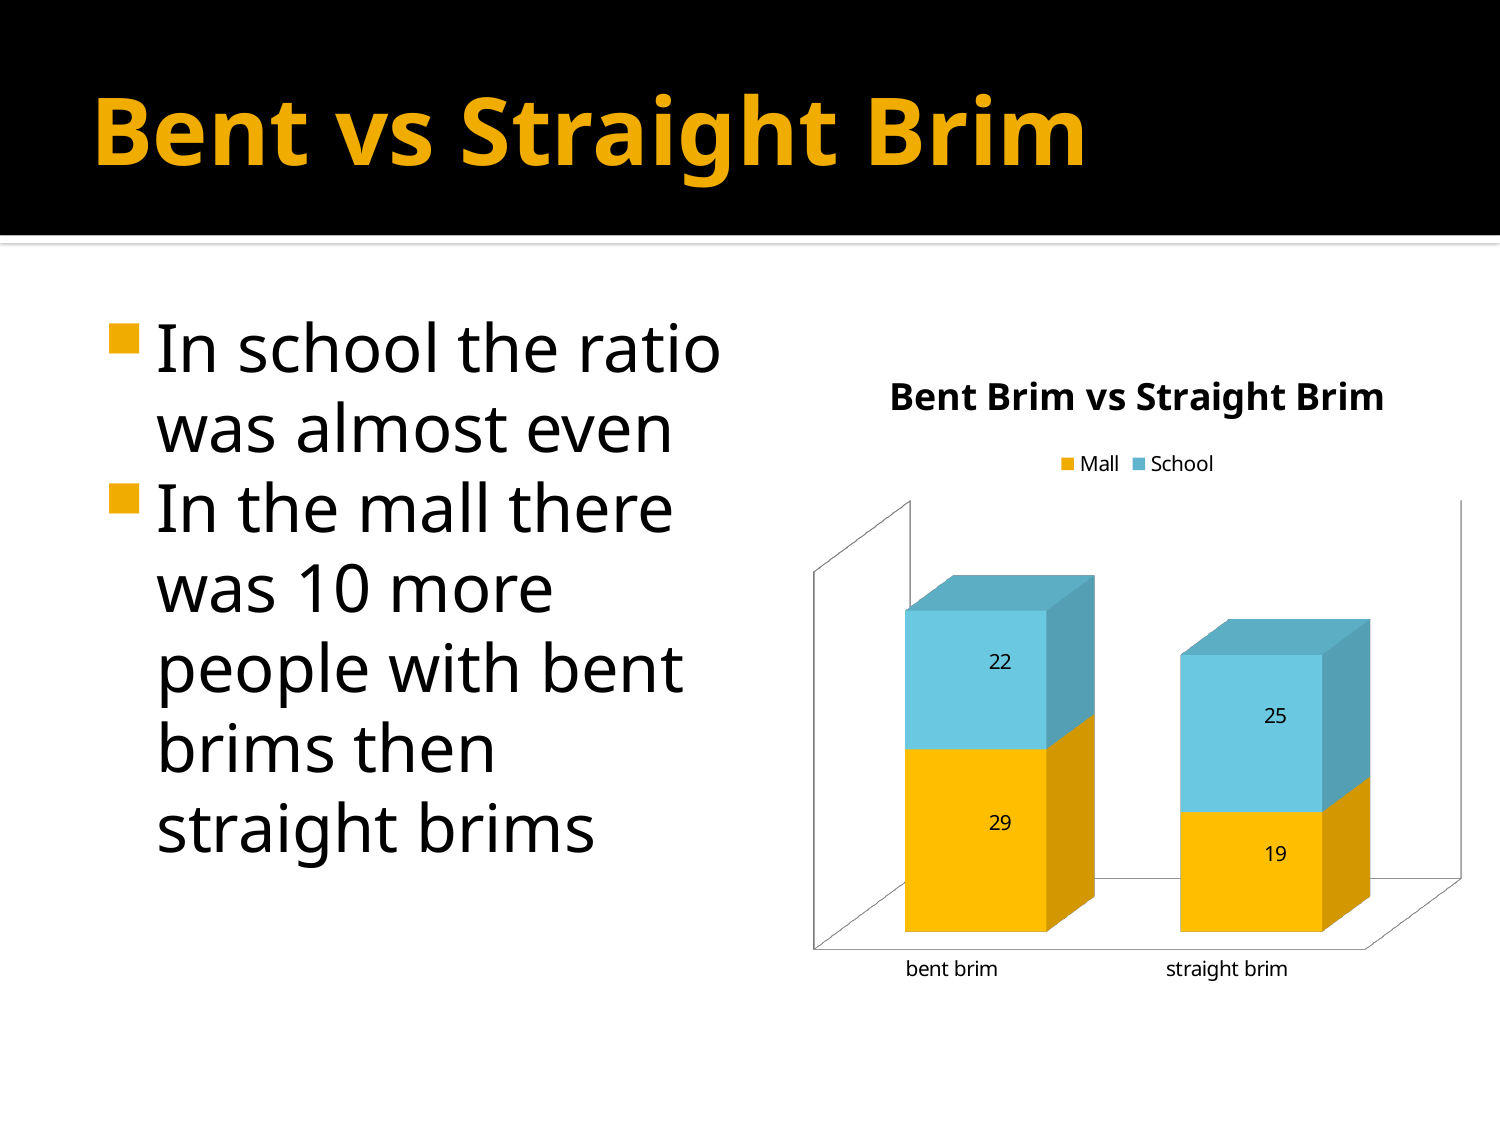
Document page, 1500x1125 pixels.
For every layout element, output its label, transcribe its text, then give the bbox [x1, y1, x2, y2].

chart [799, 337, 1475, 1000]
title Bent vs Straight Brim [75, 25, 1425, 231]
list In school the ratio was almost even In the mall there was 10 more people with bent brims then straight brims [75, 291, 750, 1050]
